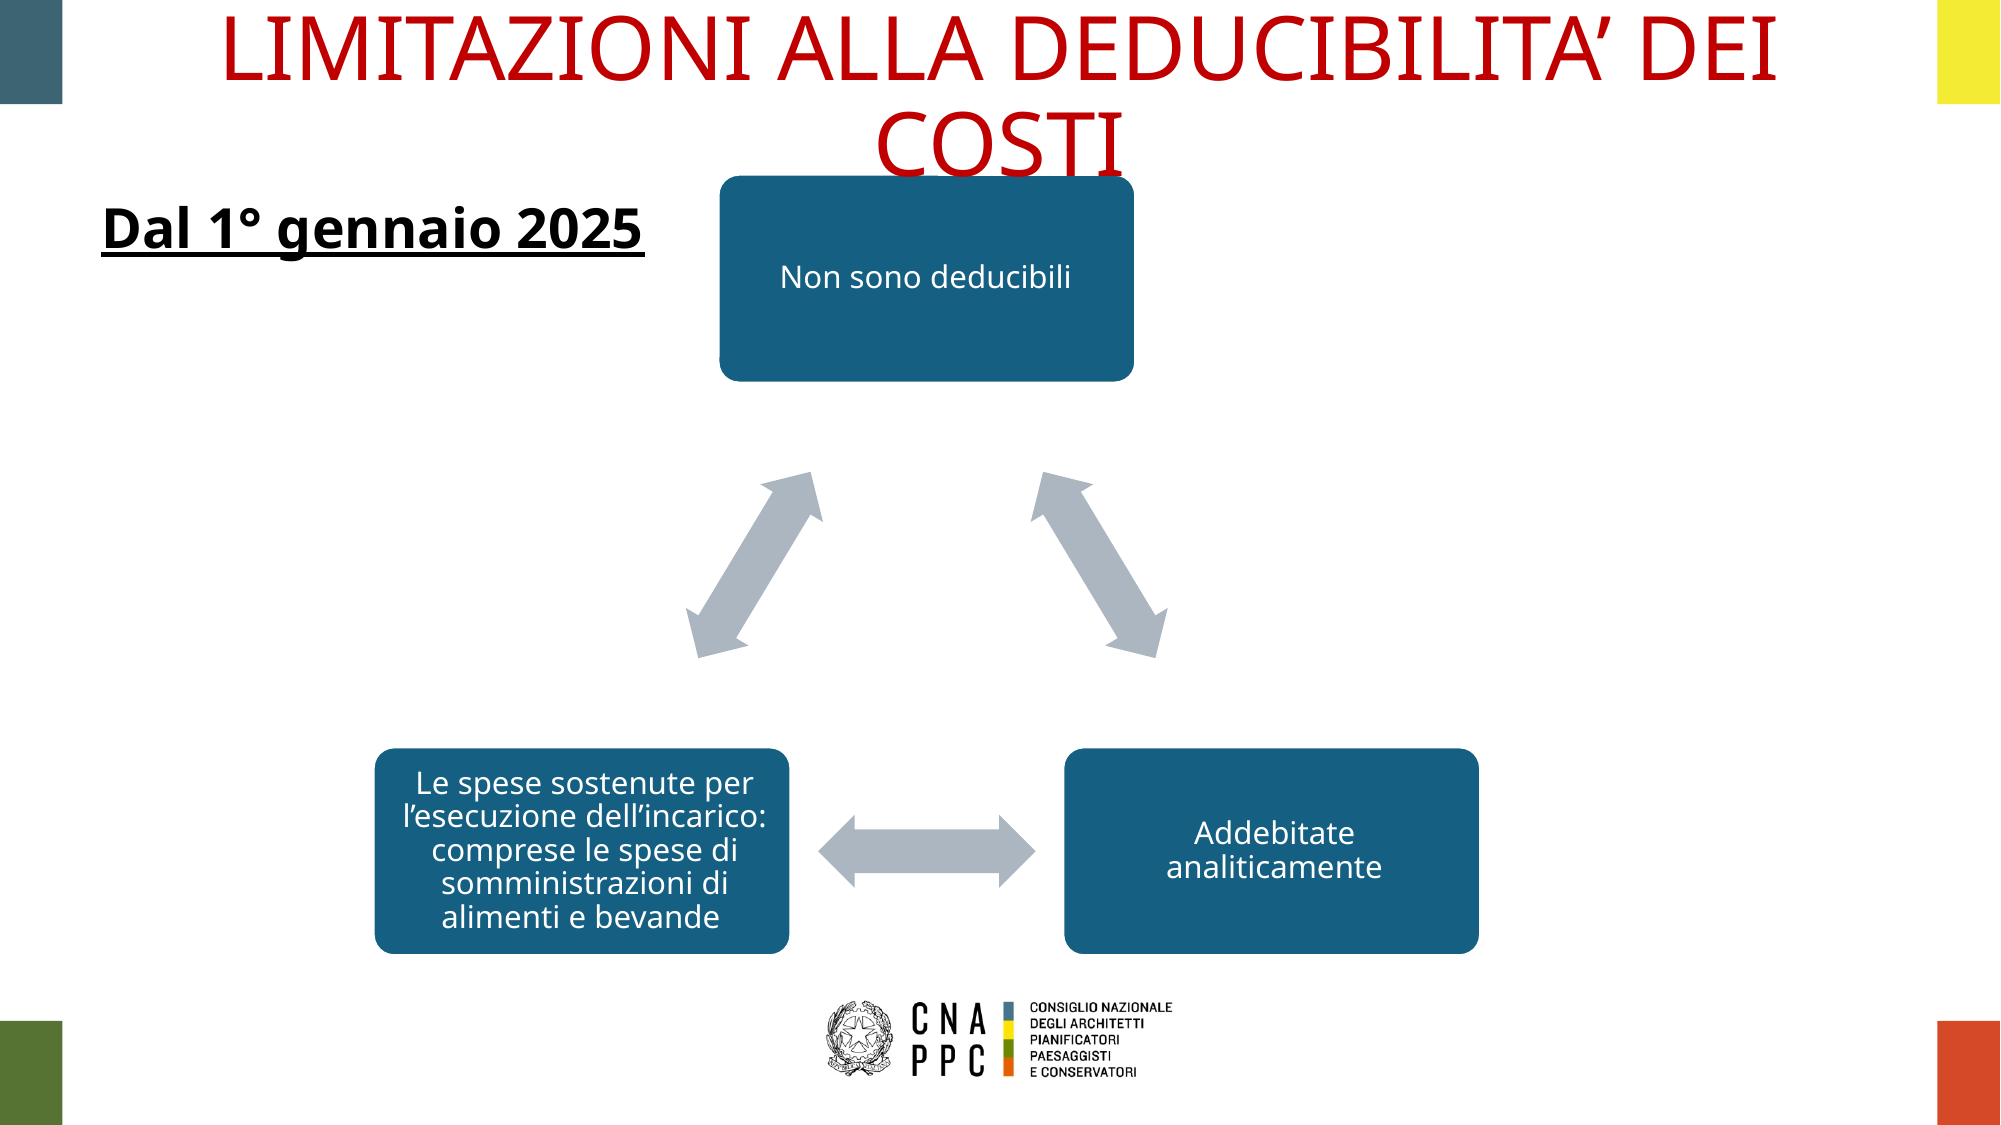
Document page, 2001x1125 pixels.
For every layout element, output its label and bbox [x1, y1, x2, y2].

text_box [0, 0, 2000, 1125]
